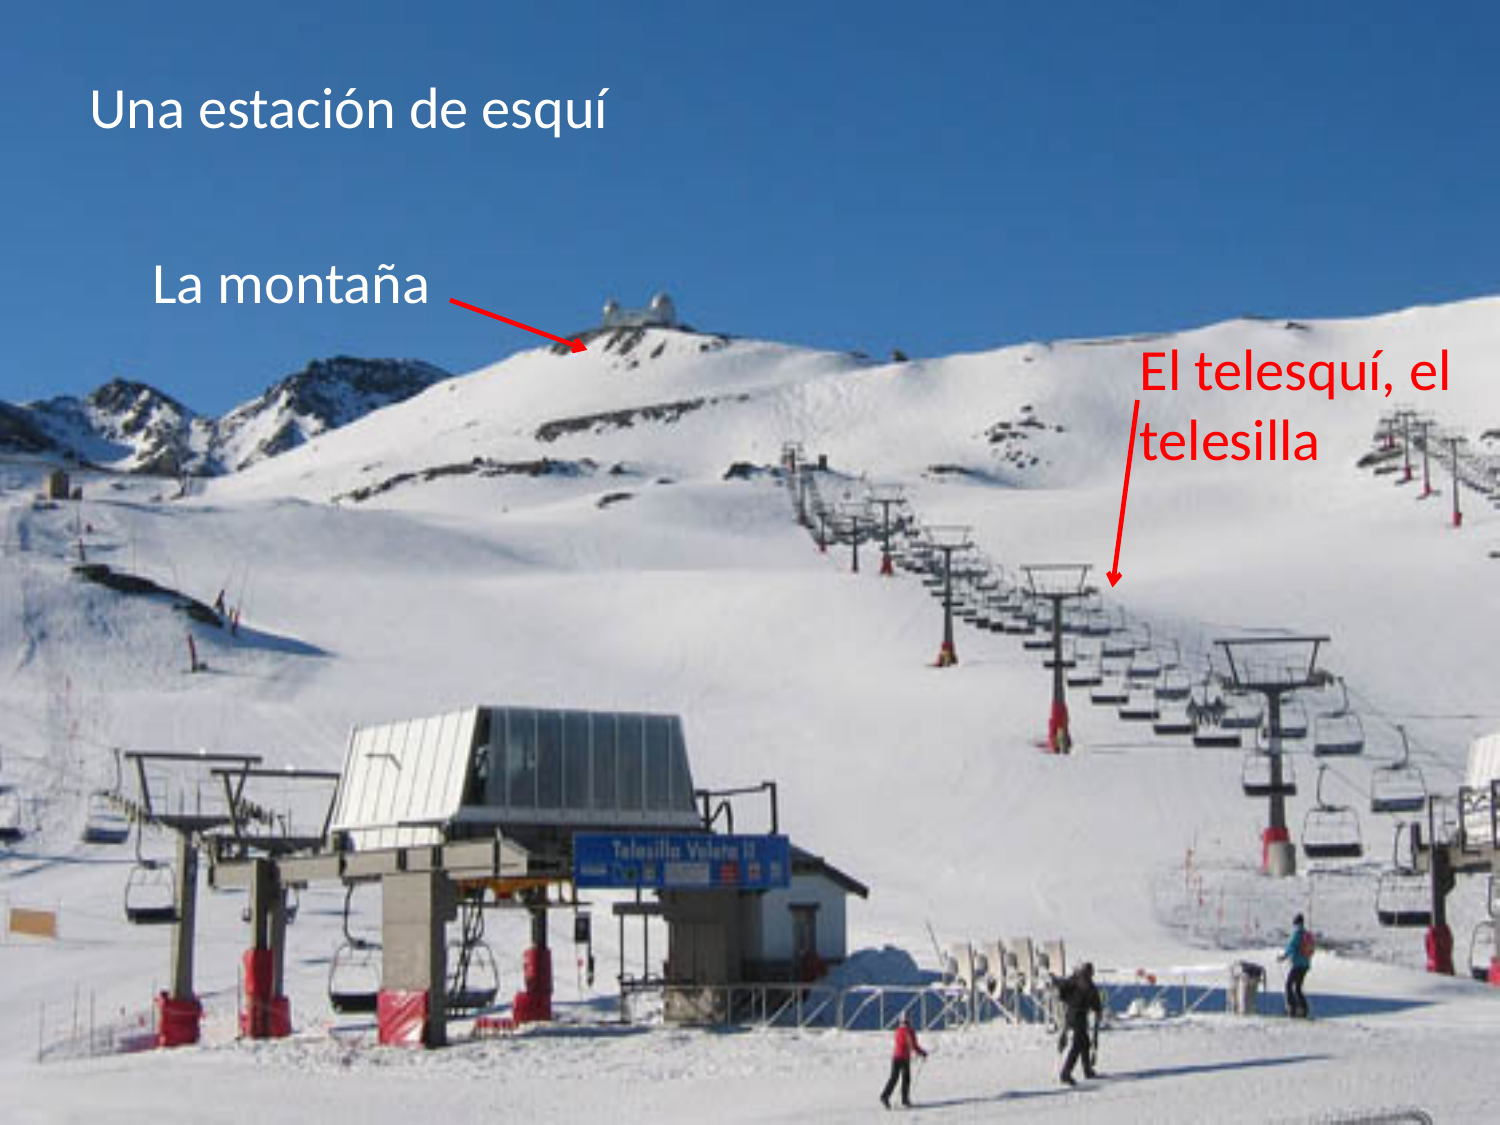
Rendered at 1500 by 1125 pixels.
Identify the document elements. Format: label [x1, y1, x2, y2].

picture [0, 0, 1500, 1125]
text_box [449, 299, 588, 351]
text_box [1112, 399, 1138, 588]
